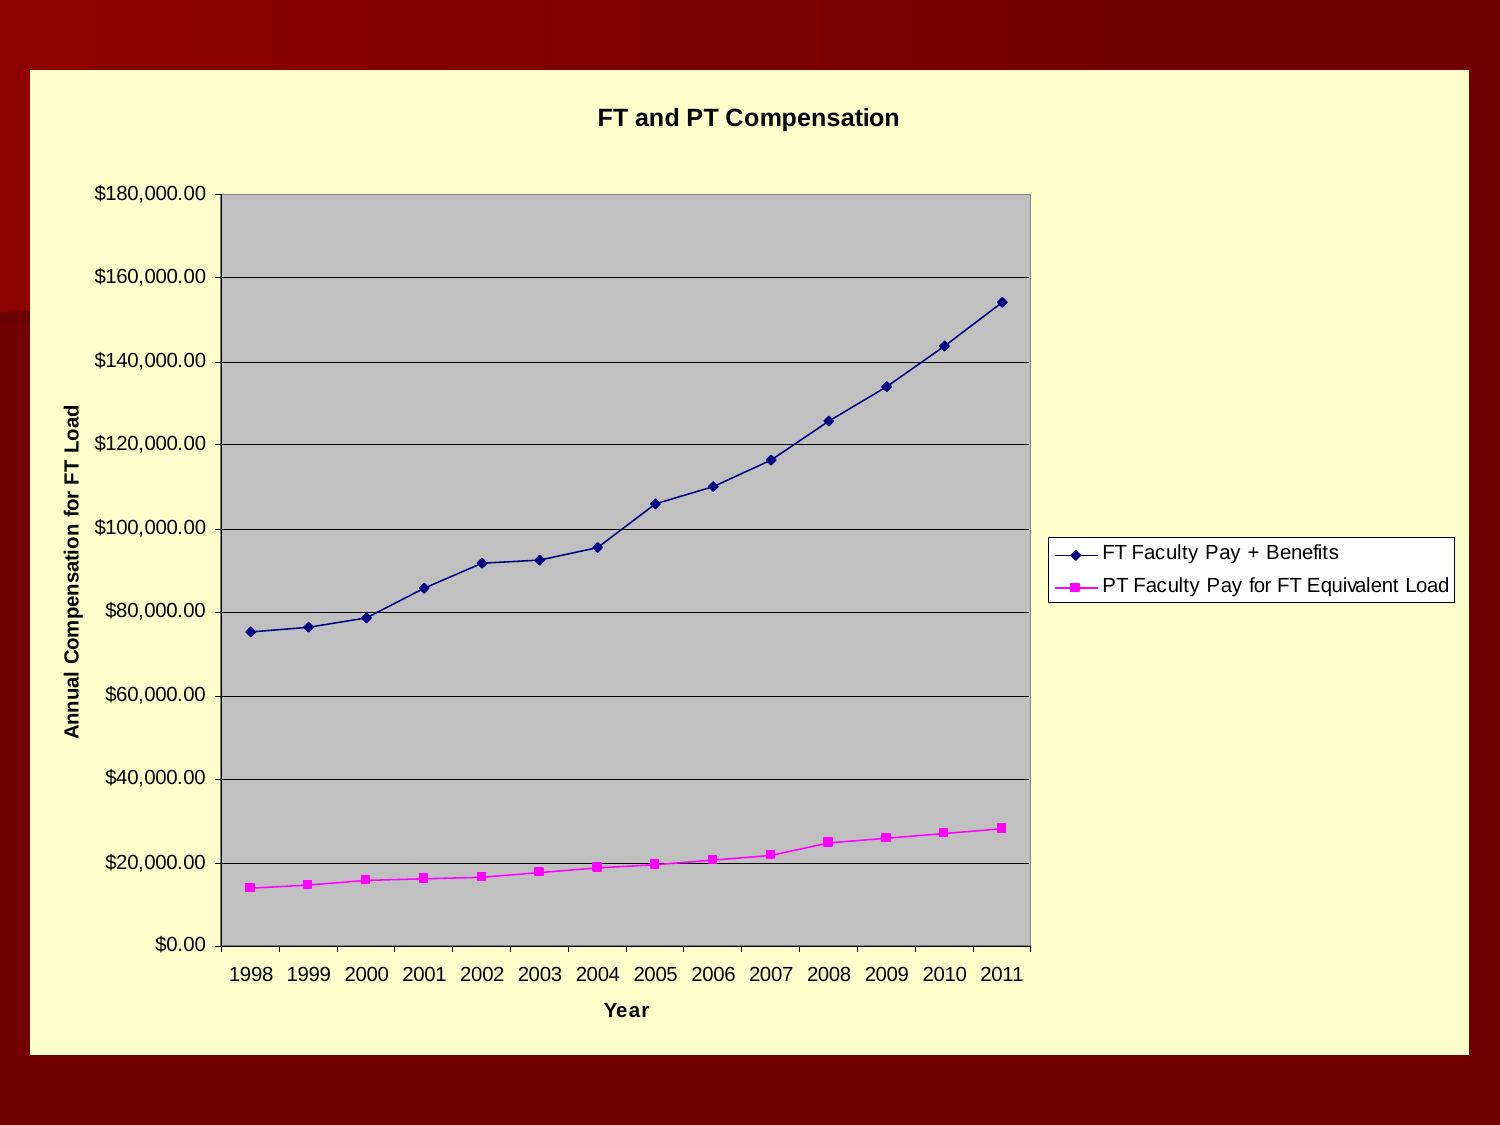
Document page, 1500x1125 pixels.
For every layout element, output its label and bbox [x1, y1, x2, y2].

text_box [30, 69, 1470, 1056]
